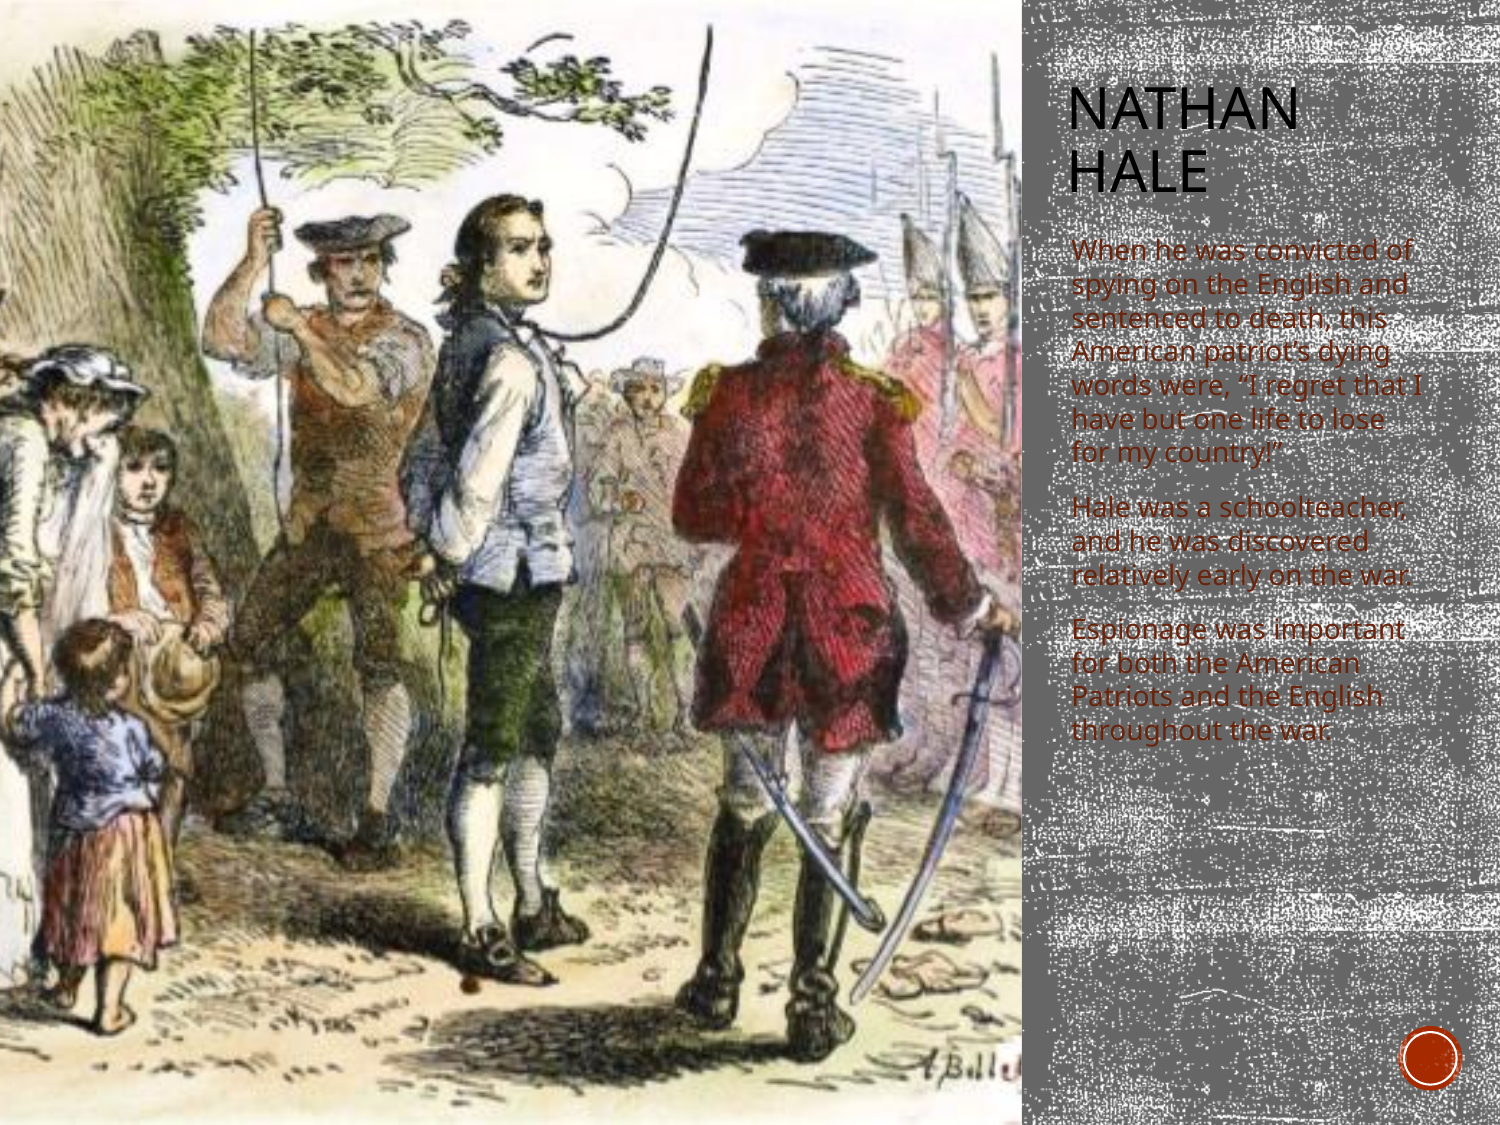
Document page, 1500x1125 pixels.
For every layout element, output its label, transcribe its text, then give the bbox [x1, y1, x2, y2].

title Nathan hale [1051, 112, 1446, 213]
list When he was convicted of spying on the English and sentenced to death, this American patriot’s dying words were, “I regret that I have but one life to lose for my country!” Hale was a schoolteacher, and he was discovered relatively early on the war. Espionage was important for both the American Patriots and the English throughout the war. [1037, 224, 1446, 938]
picture [0, 0, 1022, 1125]
